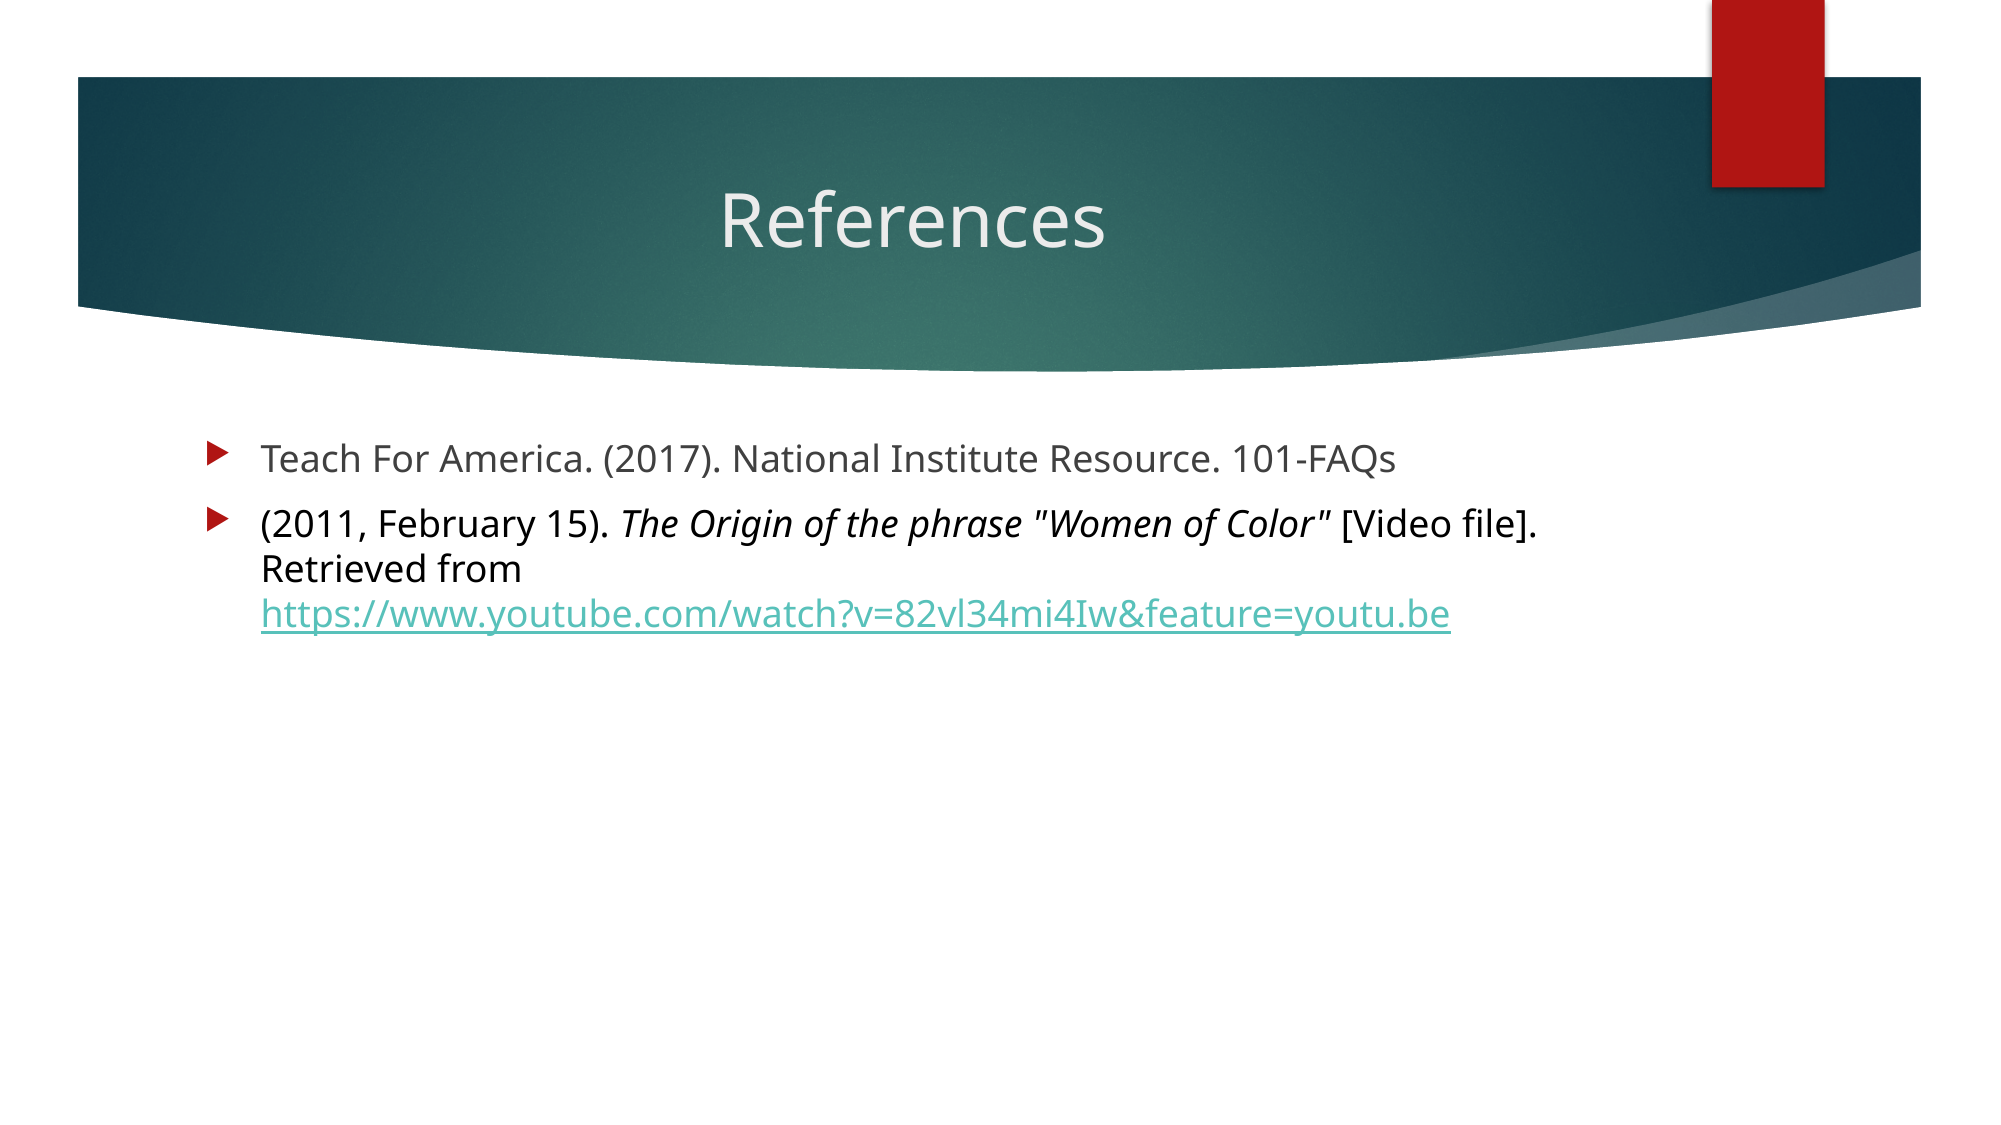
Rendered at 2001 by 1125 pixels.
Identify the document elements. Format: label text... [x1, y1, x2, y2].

list Teach For America. (2017). National Institute Resource. 101-FAQs (2011, February 15). The Origin of the phrase "Women of Color" [Video file]. Retrieved from https://www.youtube.com/watch?v=82vl34mi4Iw&feature=youtu.be [189, 427, 1638, 988]
title References [189, 159, 1638, 276]
